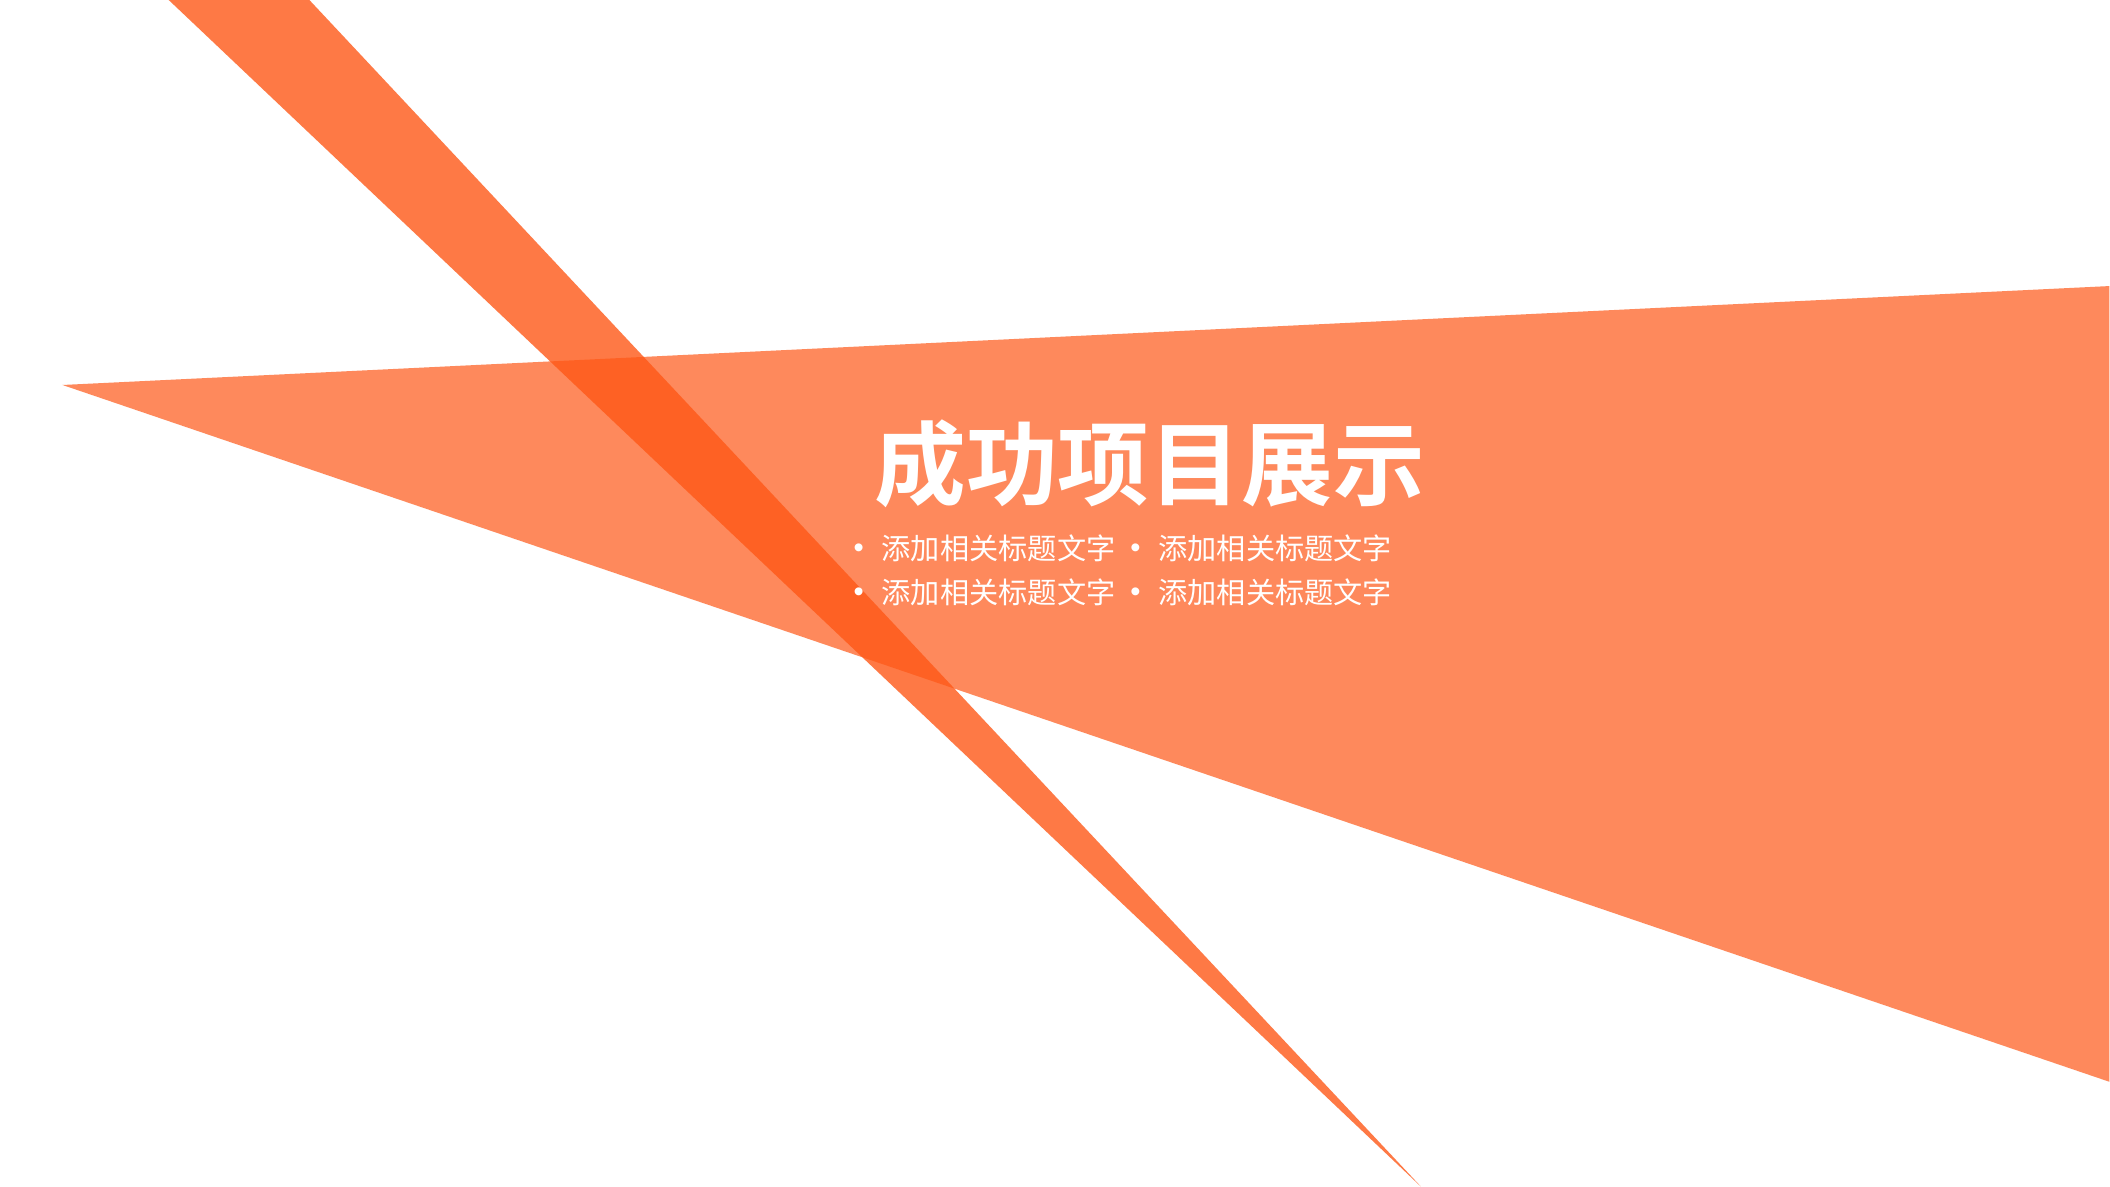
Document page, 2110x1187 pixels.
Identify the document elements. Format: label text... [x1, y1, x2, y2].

text_box [644, 286, 2110, 1082]
text_box 添加相关标题文字 [853, 574, 1116, 610]
text_box 添加相关标题文字 [853, 529, 1116, 565]
text_box [168, 0, 1421, 1187]
text_box [62, 361, 860, 657]
text_box 成功项目展示 [874, 407, 1452, 518]
text_box 添加相关标题文字 [1130, 529, 1393, 565]
text_box 添加相关标题文字 [1130, 574, 1393, 610]
